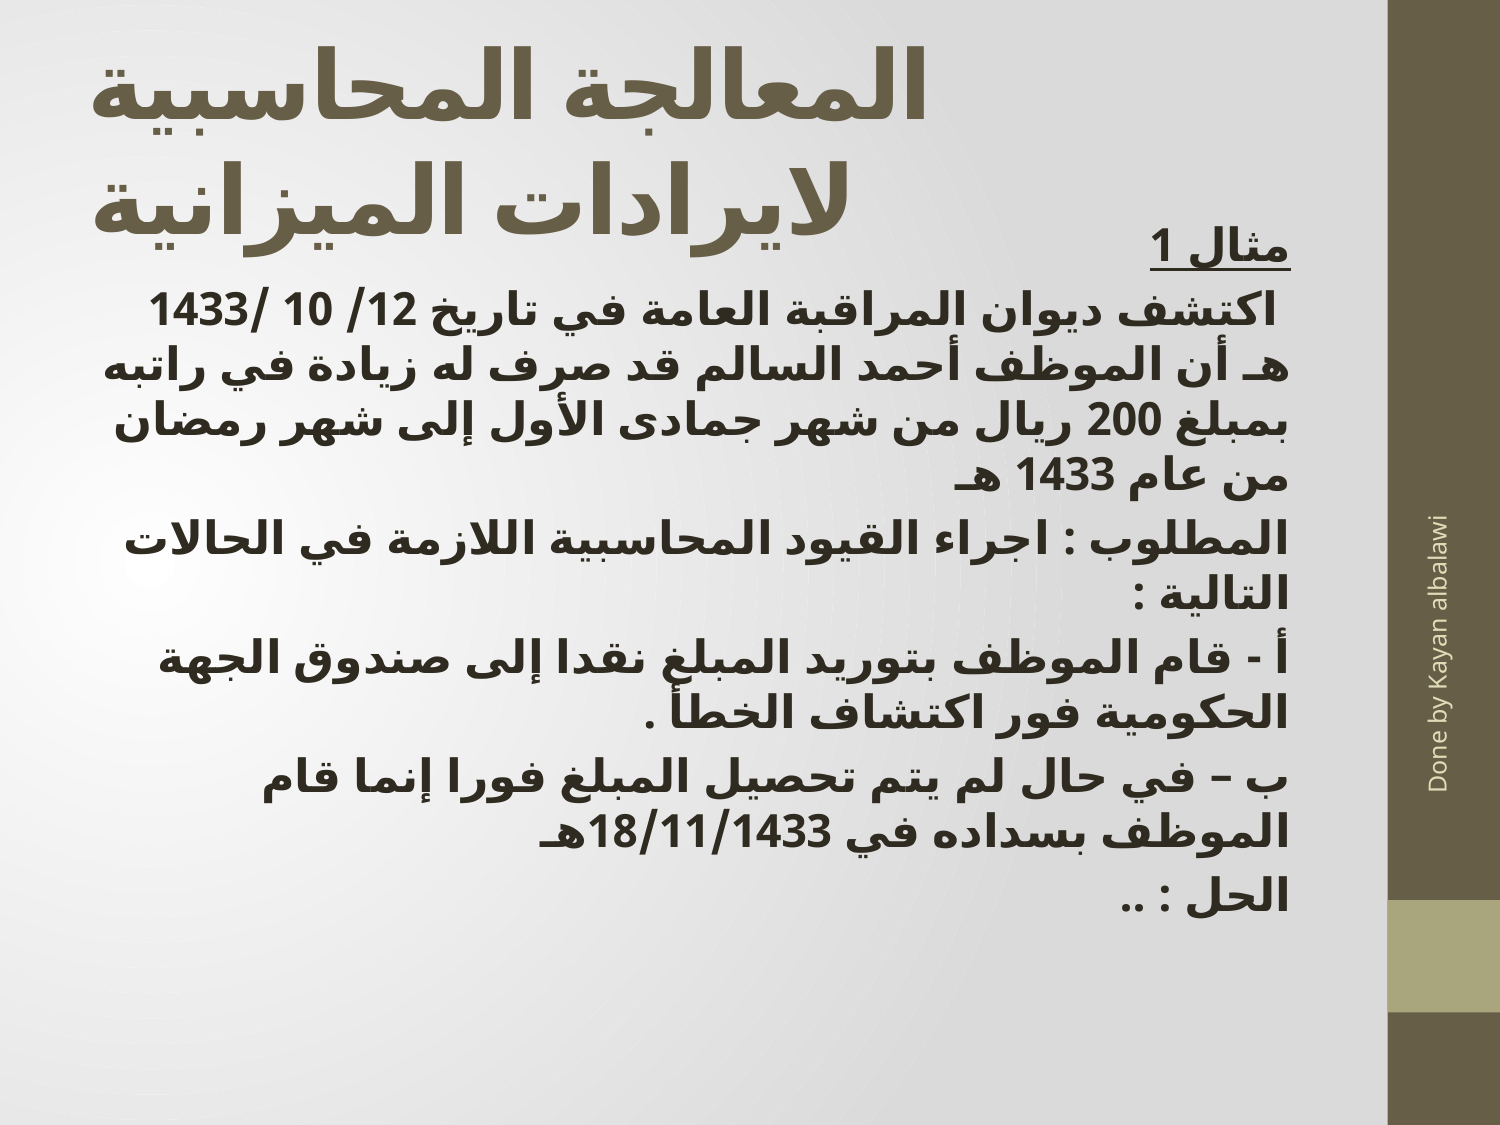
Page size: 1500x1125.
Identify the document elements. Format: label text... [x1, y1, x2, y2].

footer Done by Kayan albalawi [1408, 500, 1469, 889]
title المعالجة المحاسبية لايرادات الميزانية [75, 45, 1325, 208]
list مثال 1 اكتشف ديوان المراقبة العامة في تاريخ 12/ 10 /1433 هـ أن الموظف أحمد السالم قد صرف له زيادة في راتبه بمبلغ 200 ريال من شهر جمادى الأول إلى شهر رمضان من عام 1433 هـ المطلوب : اجراء القيود المحاسبية اللازمة في الحالات التالية : أ - قام الموظف بتوريد المبلغ نقدا إلى صندوق الجهة الحكومية فور اكتشاف الخطأ . ب – في حال لم يتم تحصيل المبلغ فورا إنما قام الموظف بسداده في 18/11/1433هـ الحل : .. [75, 208, 1325, 1071]
